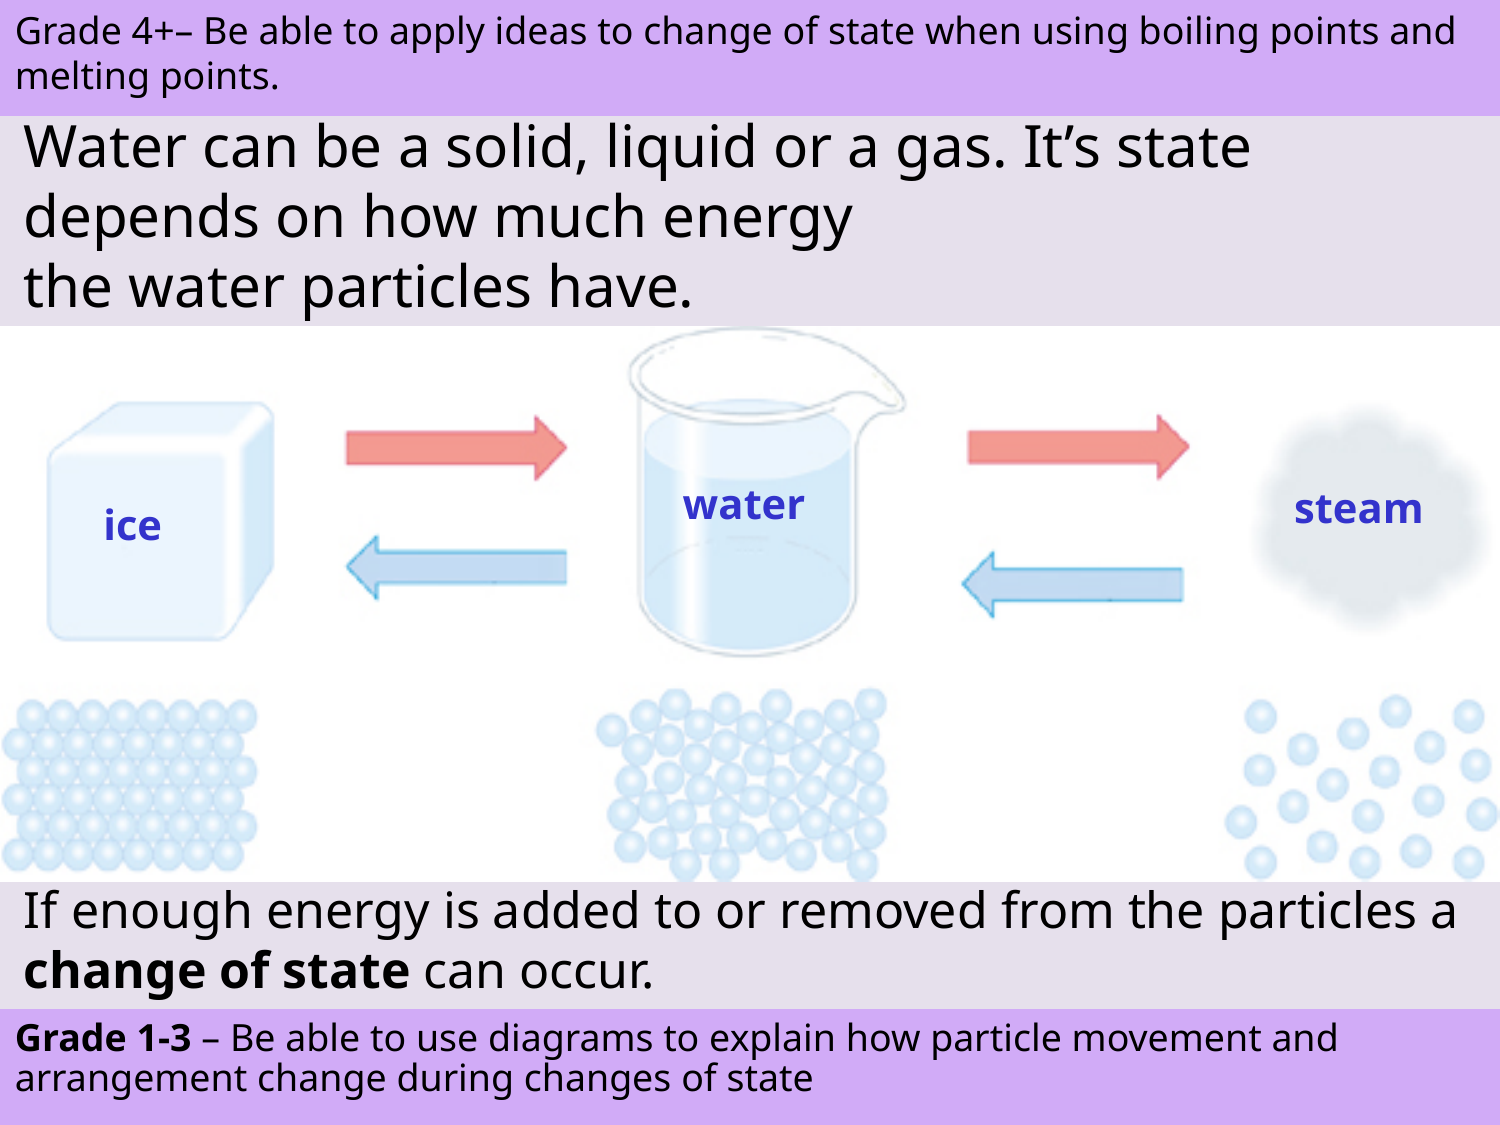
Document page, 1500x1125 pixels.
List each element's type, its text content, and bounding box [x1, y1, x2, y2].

text_box [0, 215, 8, 324]
text_box Water can be a solid, liquid or a gas. It’s state depends on how much energy the water particles have. If enough energy is added to or removed from the particles a change of state can occur. [8, 890, 1500, 1047]
text_box [0, 890, 8, 1009]
text_box Grade 4+– Be able to apply ideas to change of state when using boiling points and melting points. [0, 0, 1500, 215]
text_box Grade 1-3 – Be able to use diagrams to explain how particle movement and arrangement change during changes of state [0, 1011, 1500, 1125]
text_box Water can be a solid, liquid or a gas. It’s state depends on how much energy the water particles have. If enough energy is added to or removed from the particles a change of state can occur. [8, 101, 1500, 325]
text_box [0, 326, 1500, 882]
